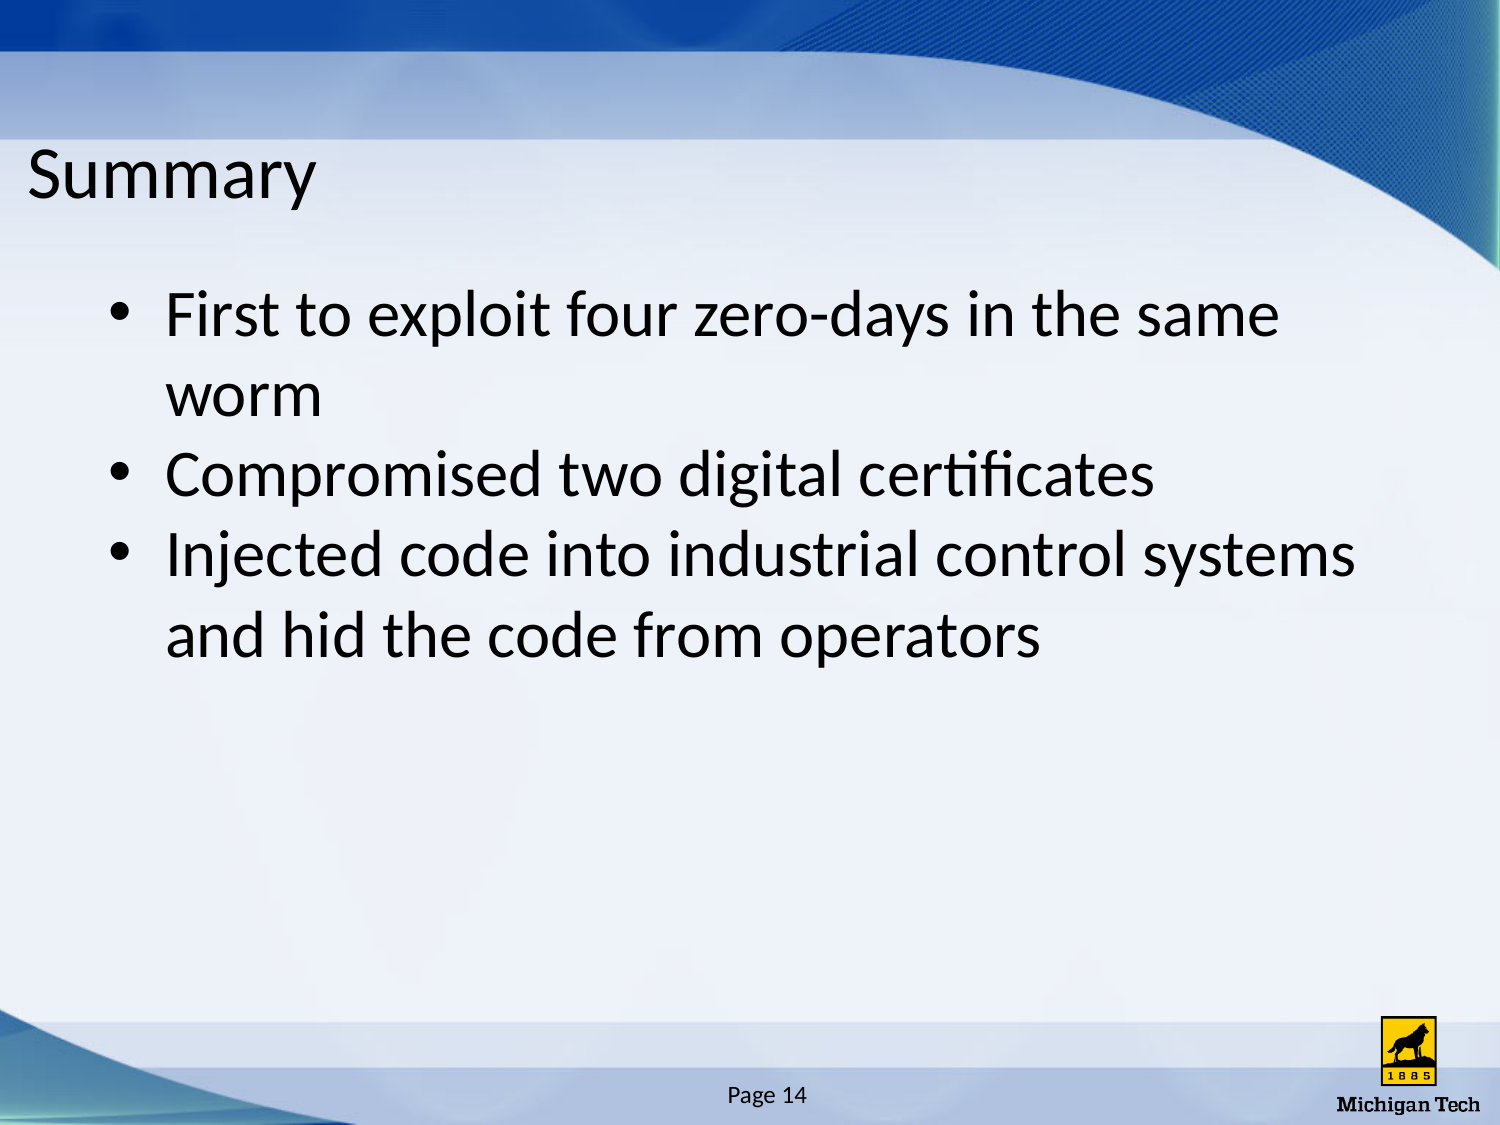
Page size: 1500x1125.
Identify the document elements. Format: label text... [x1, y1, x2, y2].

title Summary [12, 75, 1263, 263]
list First to exploit four zero-days in the same worm Compromised two digital certificates Injected code into industrial control systems and hid the code from operators [75, 262, 1425, 1063]
picture [0, 0, 1500, 1125]
